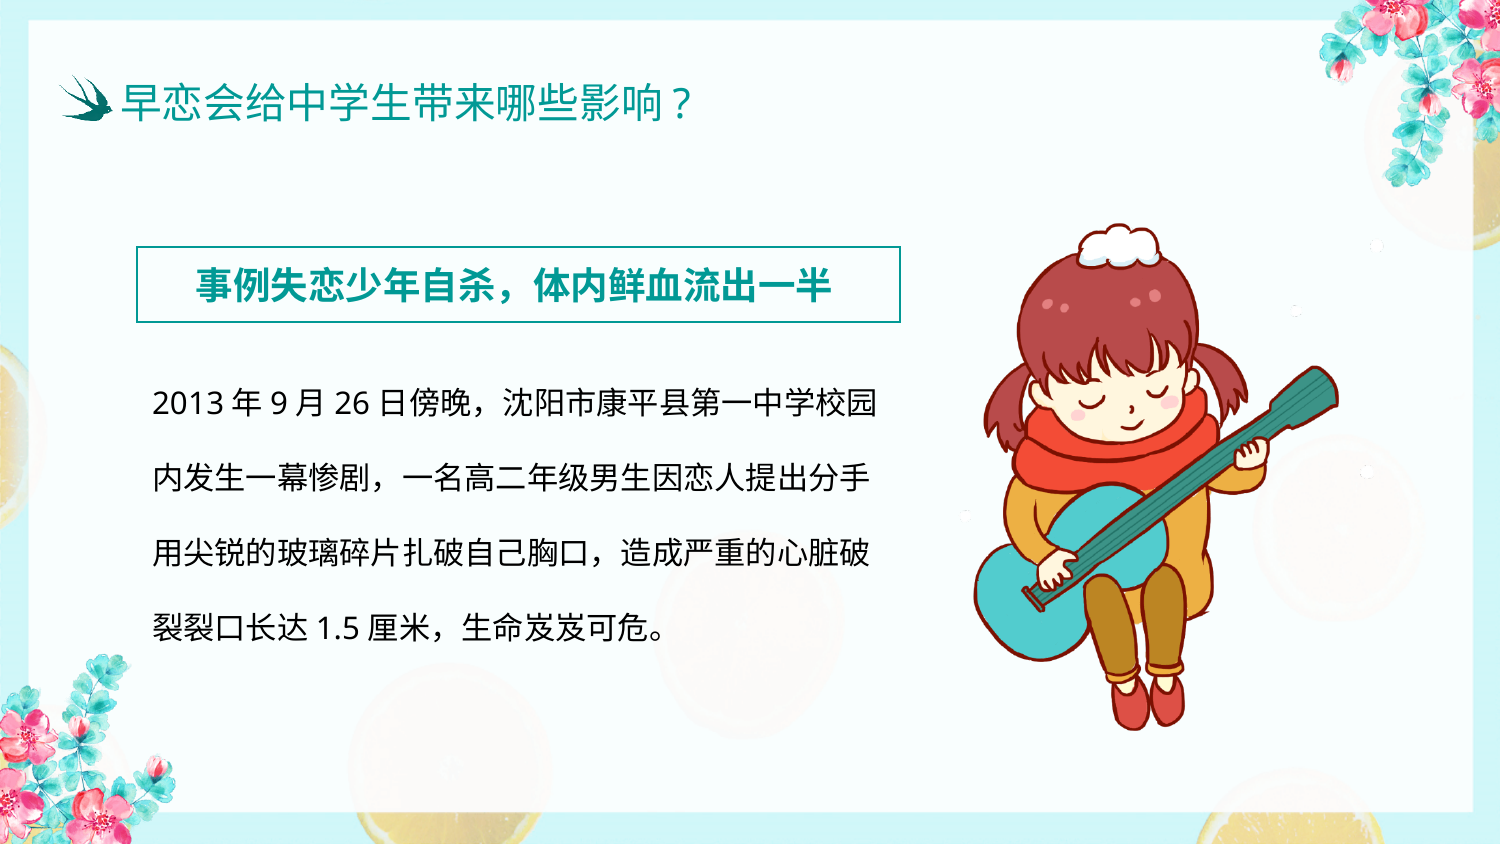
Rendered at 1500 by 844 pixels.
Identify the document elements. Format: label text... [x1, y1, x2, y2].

text_box 2013年9月26日傍晚，沈阳市康平县第一中学校园内发生一幕惨剧，一名高二年级男生因恋人提出分手用尖锐的玻璃碎片扎破自己胸口，造成严重的心脏破裂裂口长达1.5厘米，生命岌岌可危。 [137, 338, 887, 653]
text_box 事例失恋少年自杀，体内鲜血流出一半 [136, 246, 887, 323]
picture [0, 0, 1500, 844]
